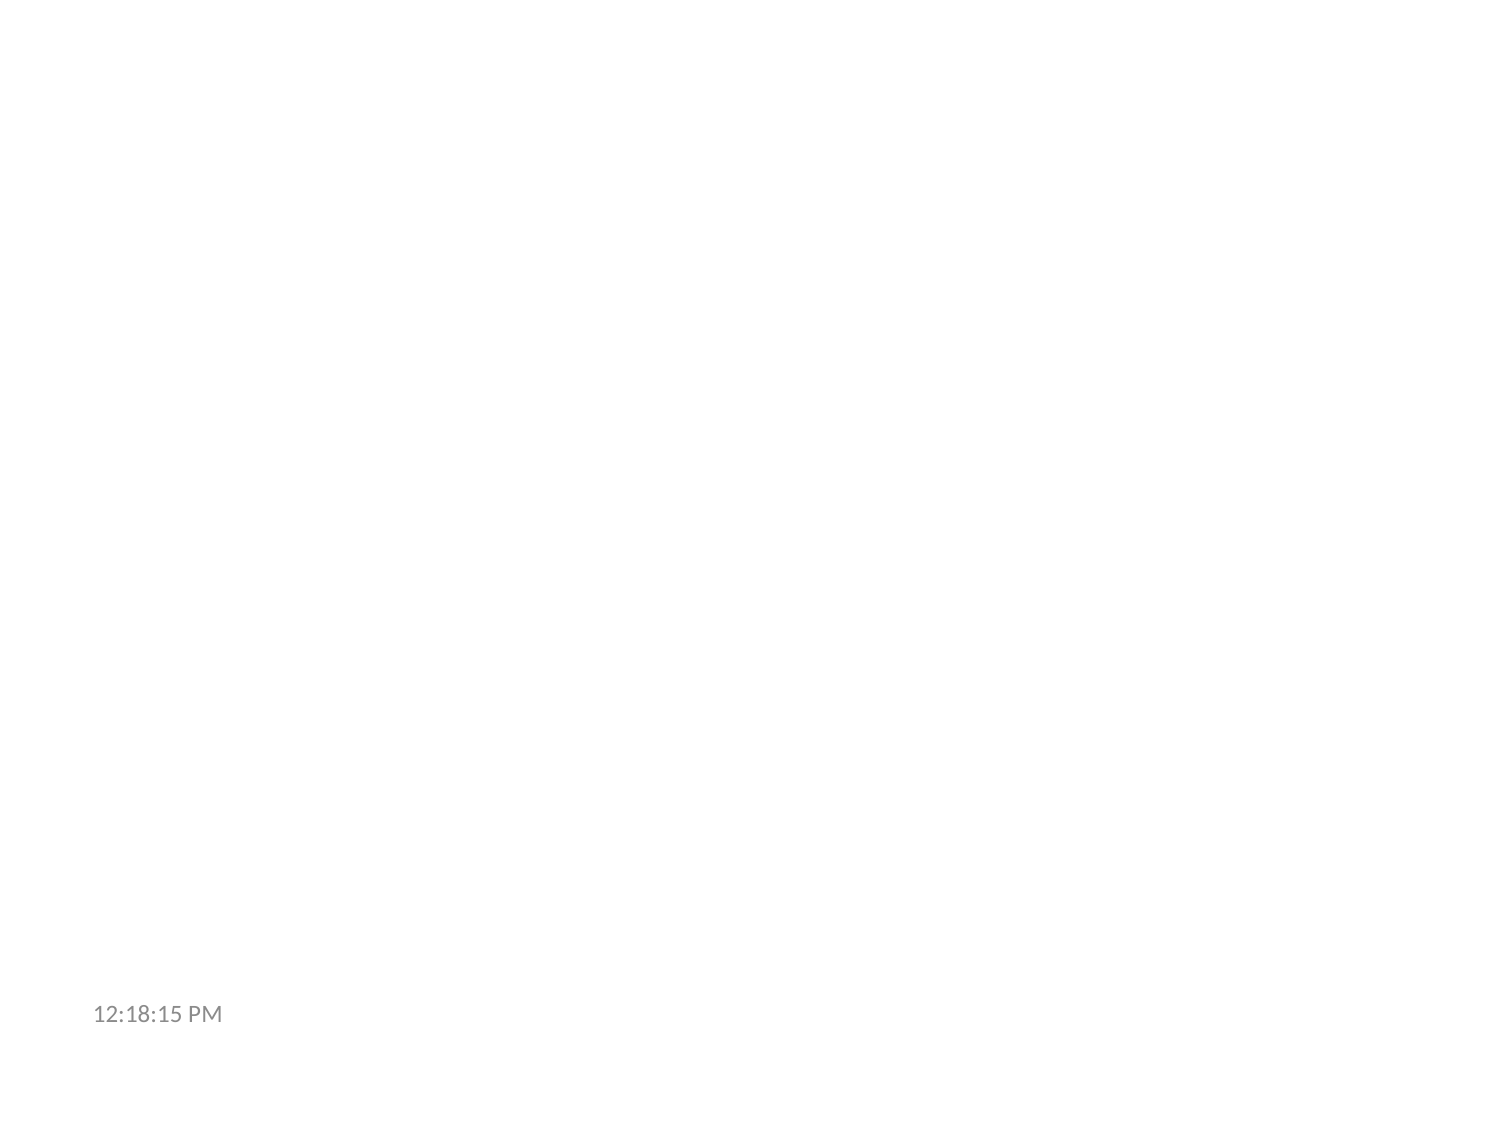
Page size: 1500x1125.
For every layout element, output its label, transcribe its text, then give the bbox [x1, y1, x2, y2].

text_box 3:35:09 PM [77, 982, 428, 1043]
